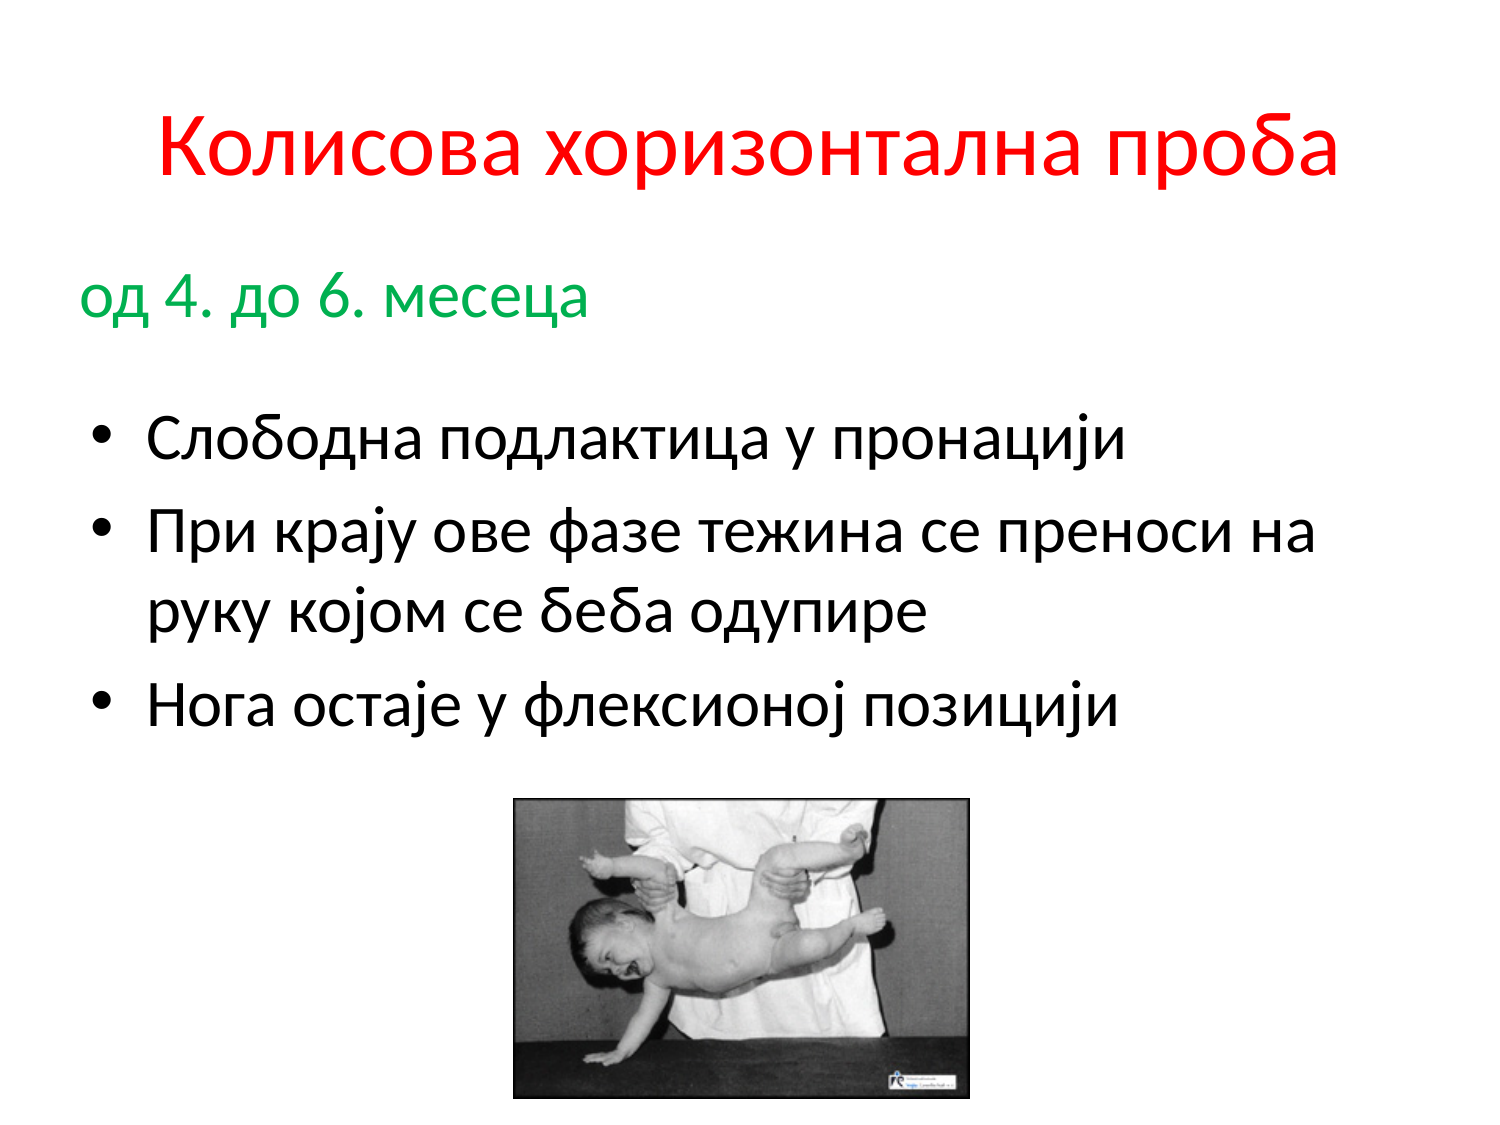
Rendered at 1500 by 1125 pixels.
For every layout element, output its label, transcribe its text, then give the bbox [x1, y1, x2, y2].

text_box од 4. до 6. месеца [64, 243, 1376, 339]
list Слободна подлактица у пронацији При крају ове фазе тежина се преноси на руку којом се беба одупире Нога остаје у флексионој позицији [75, 385, 1425, 1005]
picture [513, 798, 971, 1099]
title Колисова хоризонтална проба [75, 45, 1425, 233]
